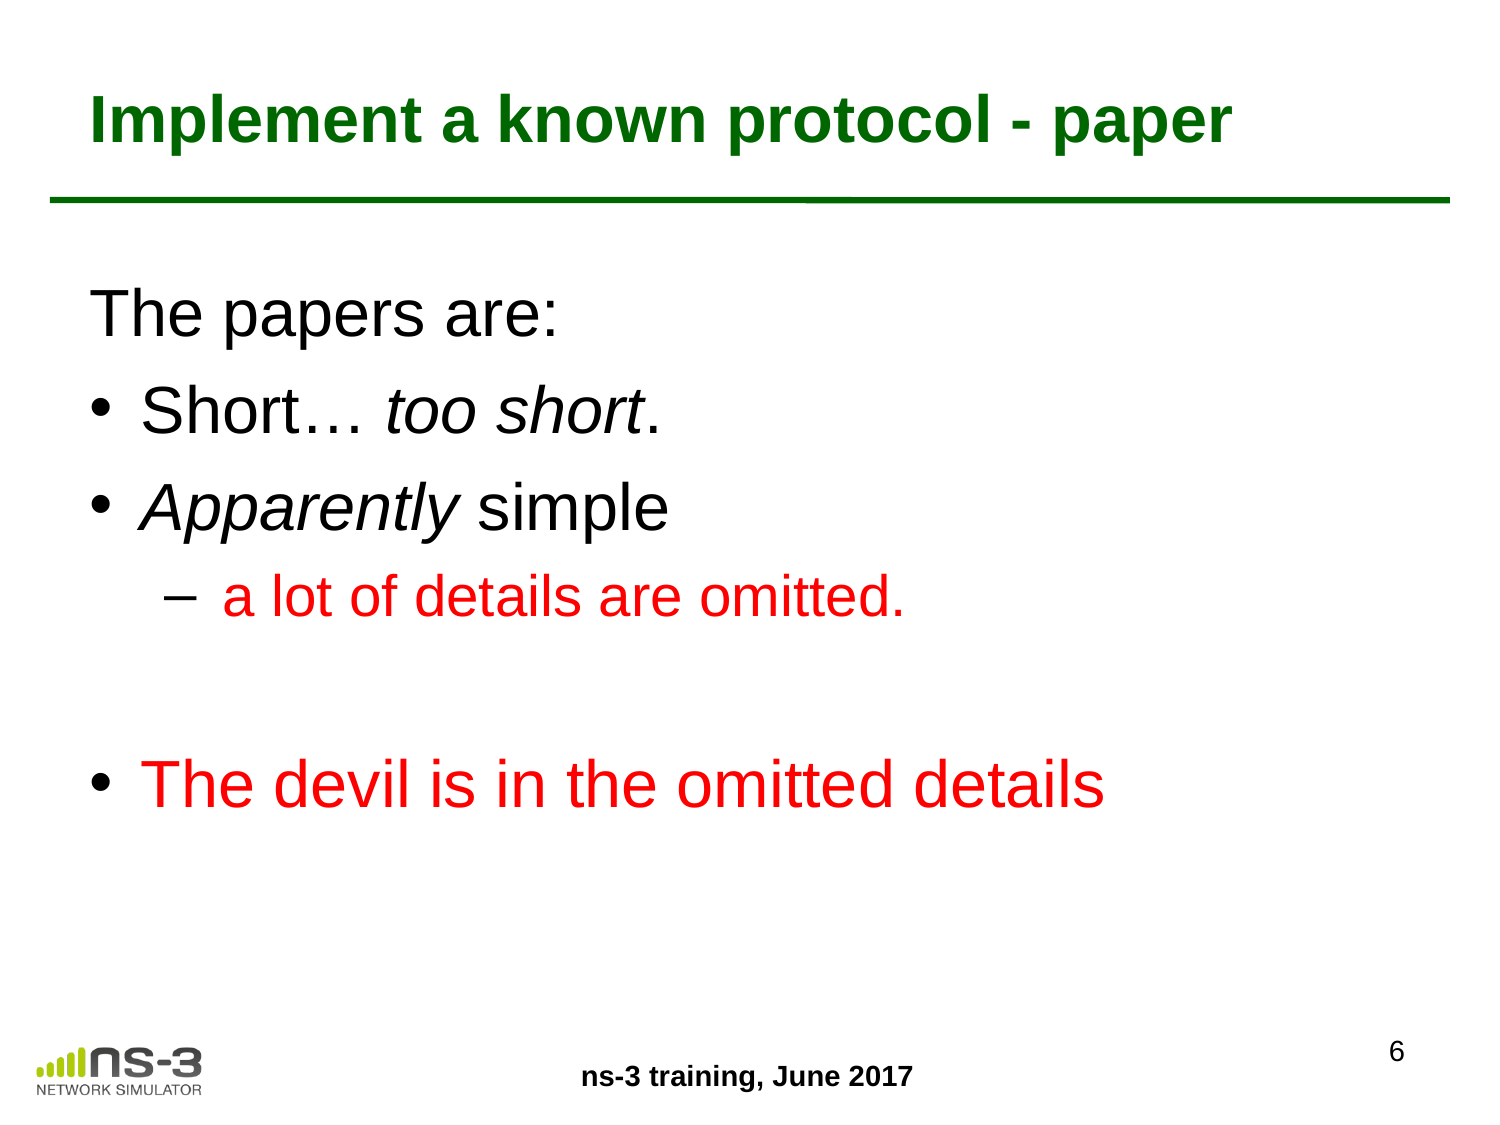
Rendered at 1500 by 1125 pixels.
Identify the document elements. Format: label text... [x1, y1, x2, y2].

title Implement a known protocol - paper [74, 28, 1426, 205]
footer ns-3 training, June 2017 [512, 1049, 983, 1125]
picture [24, 1017, 213, 1125]
slide_number 6 [1074, 1024, 1421, 1101]
list The papers are: Short… too short. Apparently simple a lot of details are omitted. The devil is in the omitted details [74, 262, 1426, 863]
